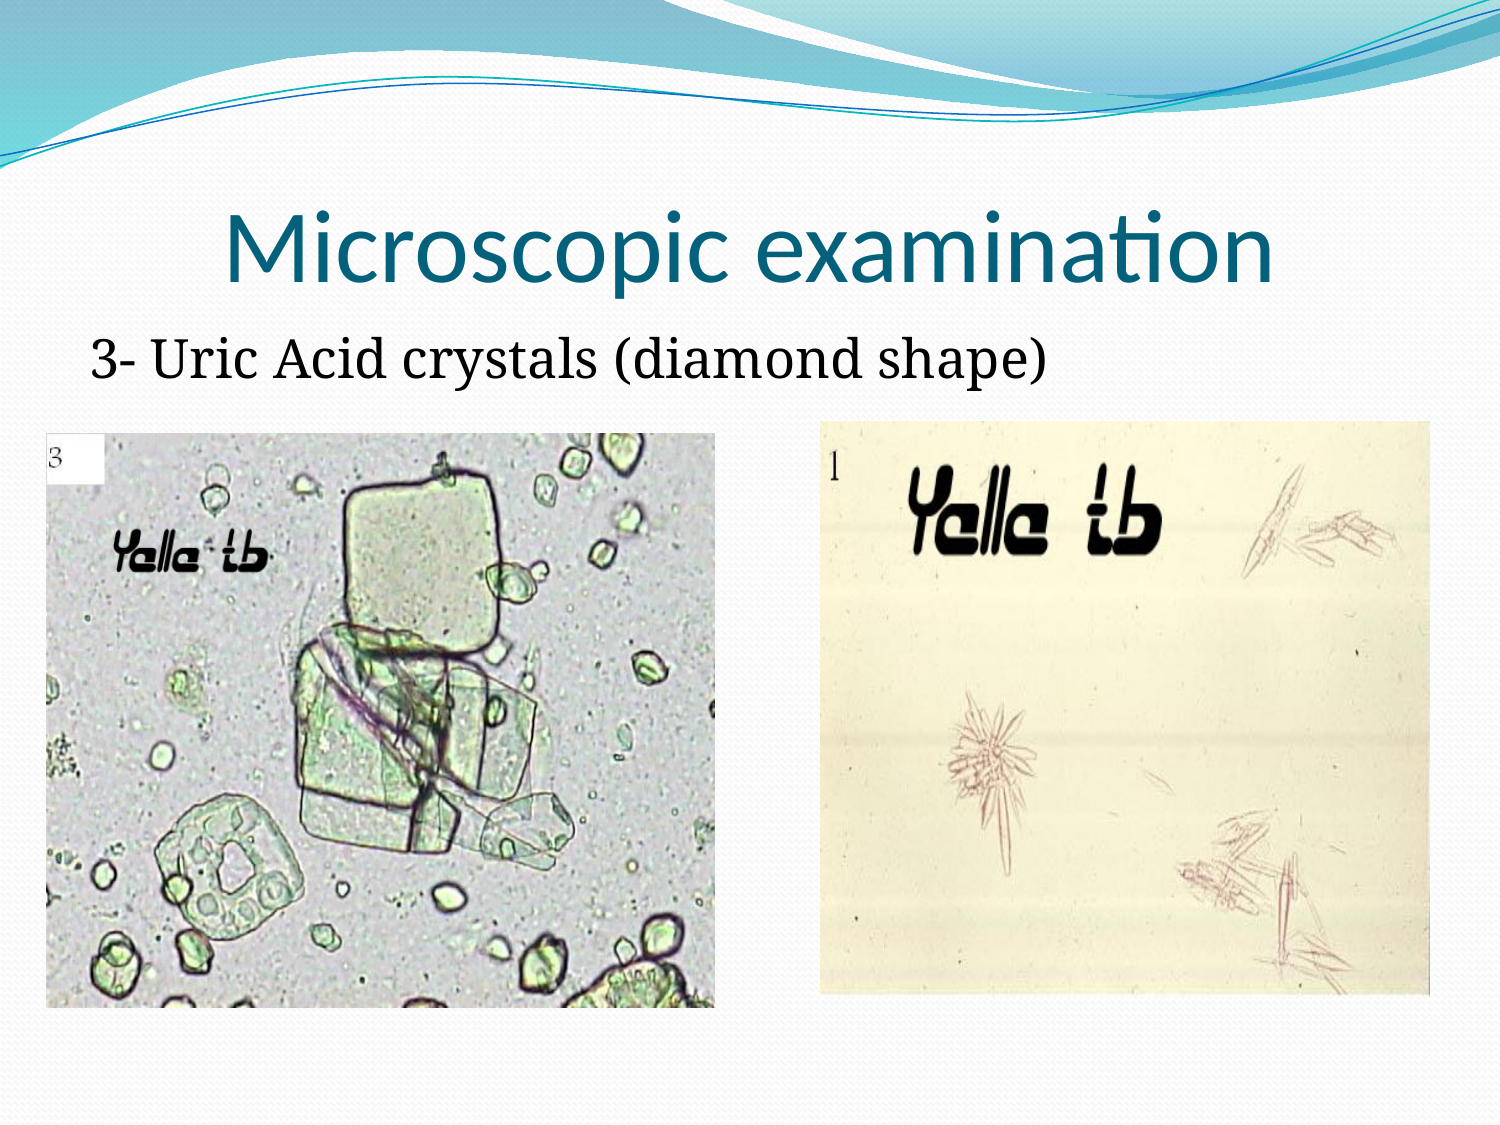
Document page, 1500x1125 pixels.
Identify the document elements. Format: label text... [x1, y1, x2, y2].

title Microscopic examination [75, 115, 1425, 303]
picture [46, 433, 716, 1008]
list 3- Uric Acid crystals (diamond shape) [75, 317, 1425, 1038]
picture [820, 421, 1430, 997]
